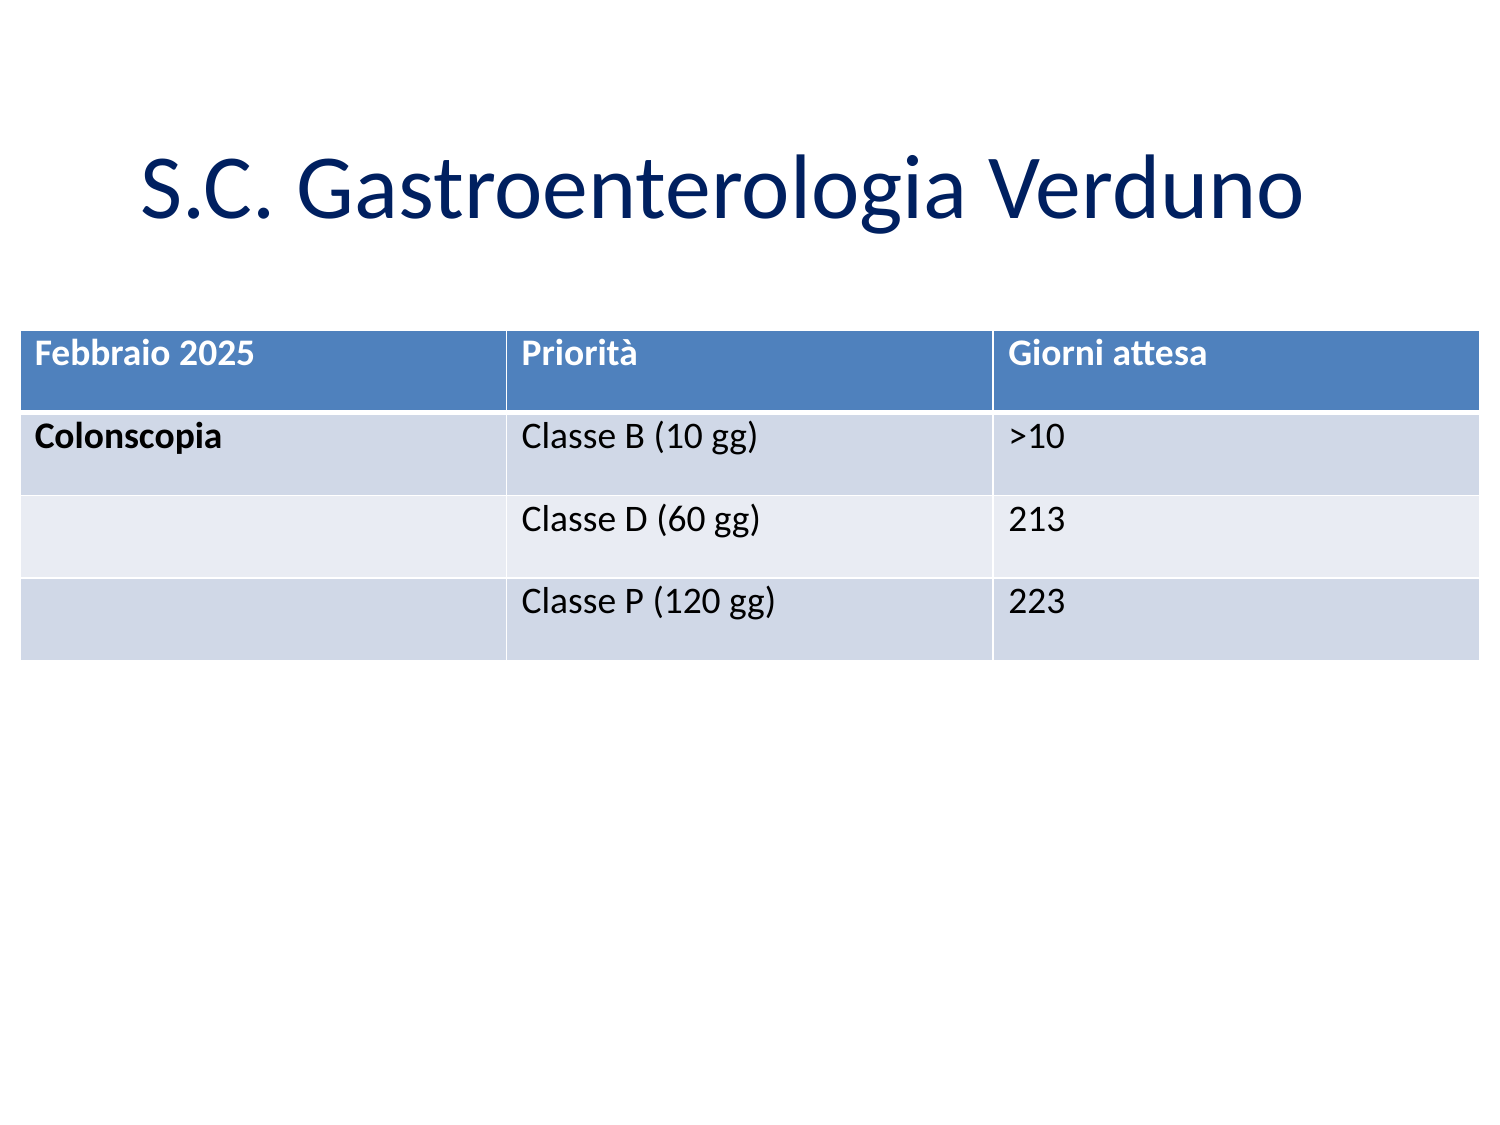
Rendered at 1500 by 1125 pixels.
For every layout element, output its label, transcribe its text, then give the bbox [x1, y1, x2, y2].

table_header Priorità [507, 331, 992, 410]
table_cell 213 [994, 496, 1479, 577]
table_cell Colonscopia [21, 415, 506, 495]
table_cell [21, 579, 506, 660]
table_cell >10 [994, 415, 1479, 495]
table_header Giorni attesa [994, 331, 1479, 410]
table_cell Classe P (120 gg) [507, 579, 992, 660]
table_header Febbraio 2025 [21, 331, 506, 410]
text_box S.C. Gastroenterologia Verduno [96, 61, 1372, 303]
table_cell [21, 496, 506, 577]
table_cell 223 [994, 579, 1479, 660]
table_cell Classe D (60 gg) [507, 496, 992, 577]
table_cell Classe B (10 gg) [507, 415, 992, 495]
